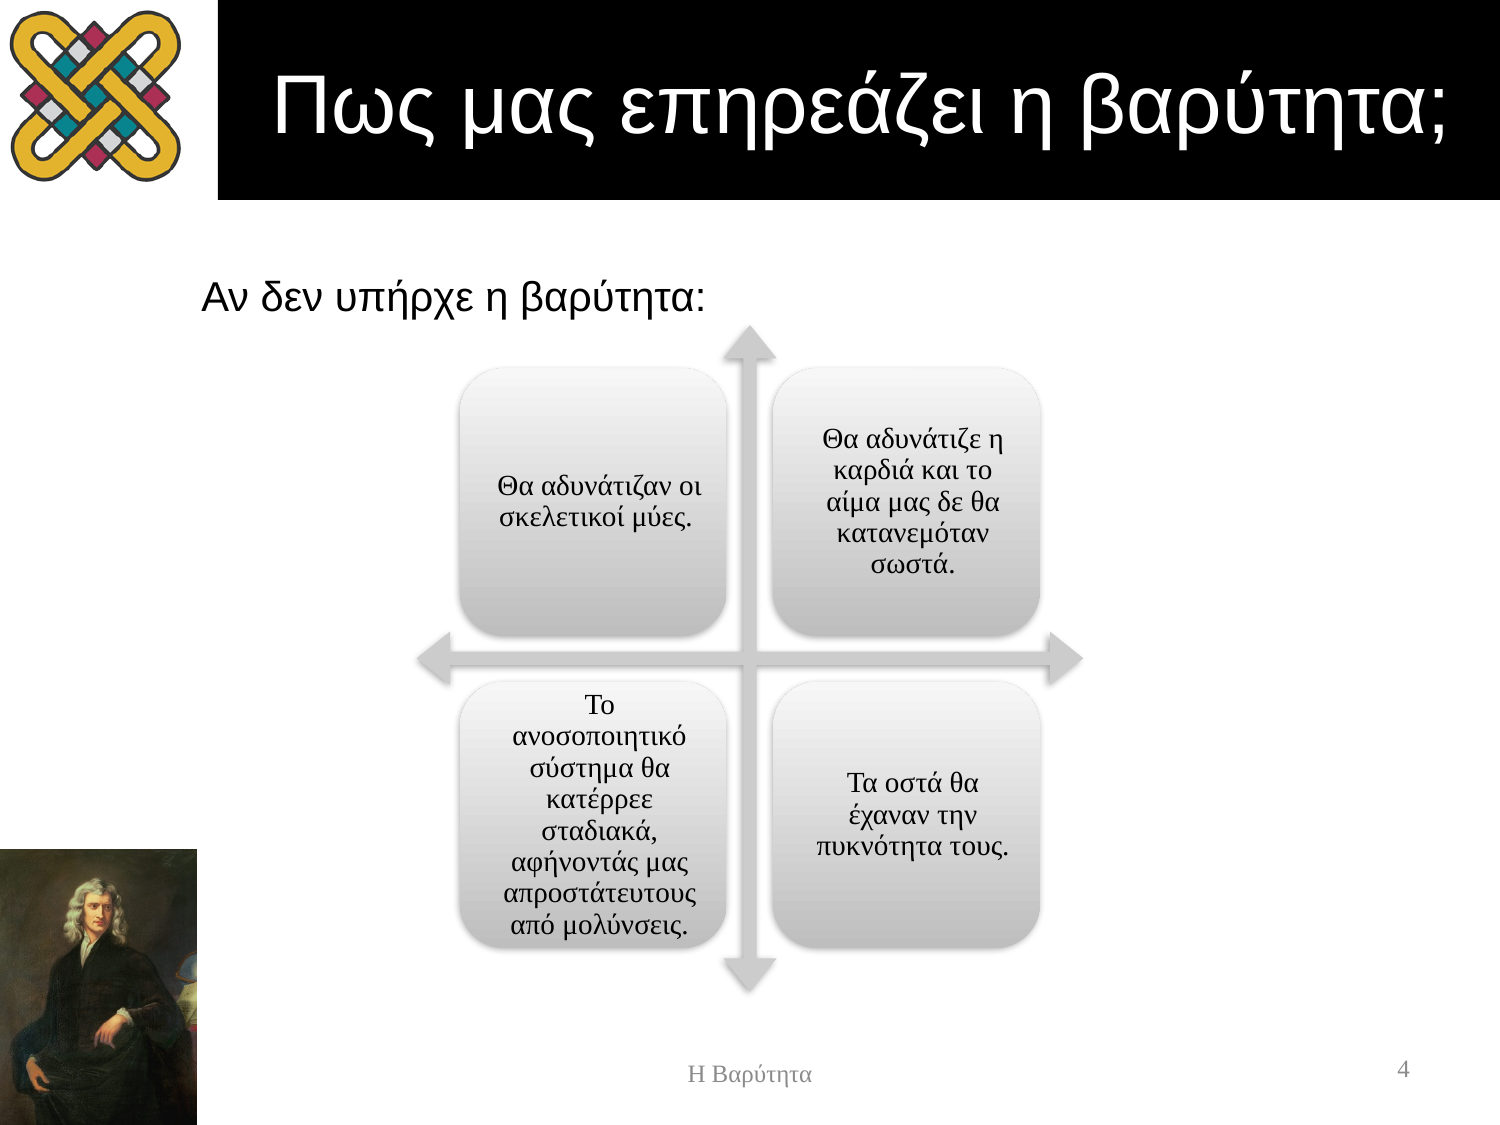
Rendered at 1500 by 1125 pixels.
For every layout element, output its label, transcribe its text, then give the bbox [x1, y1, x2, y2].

list Αν δεν υπήρχε η βαρύτητα: [186, 262, 1425, 1005]
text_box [249, 324, 1251, 992]
footer Η Βαρύτητα [512, 1042, 988, 1103]
picture [3, 0, 187, 188]
picture [0, 849, 197, 1125]
title Πως μας επηρεάζει η βαρύτητα; [217, 0, 1500, 200]
slide_number 4 [1074, 1037, 1425, 1098]
